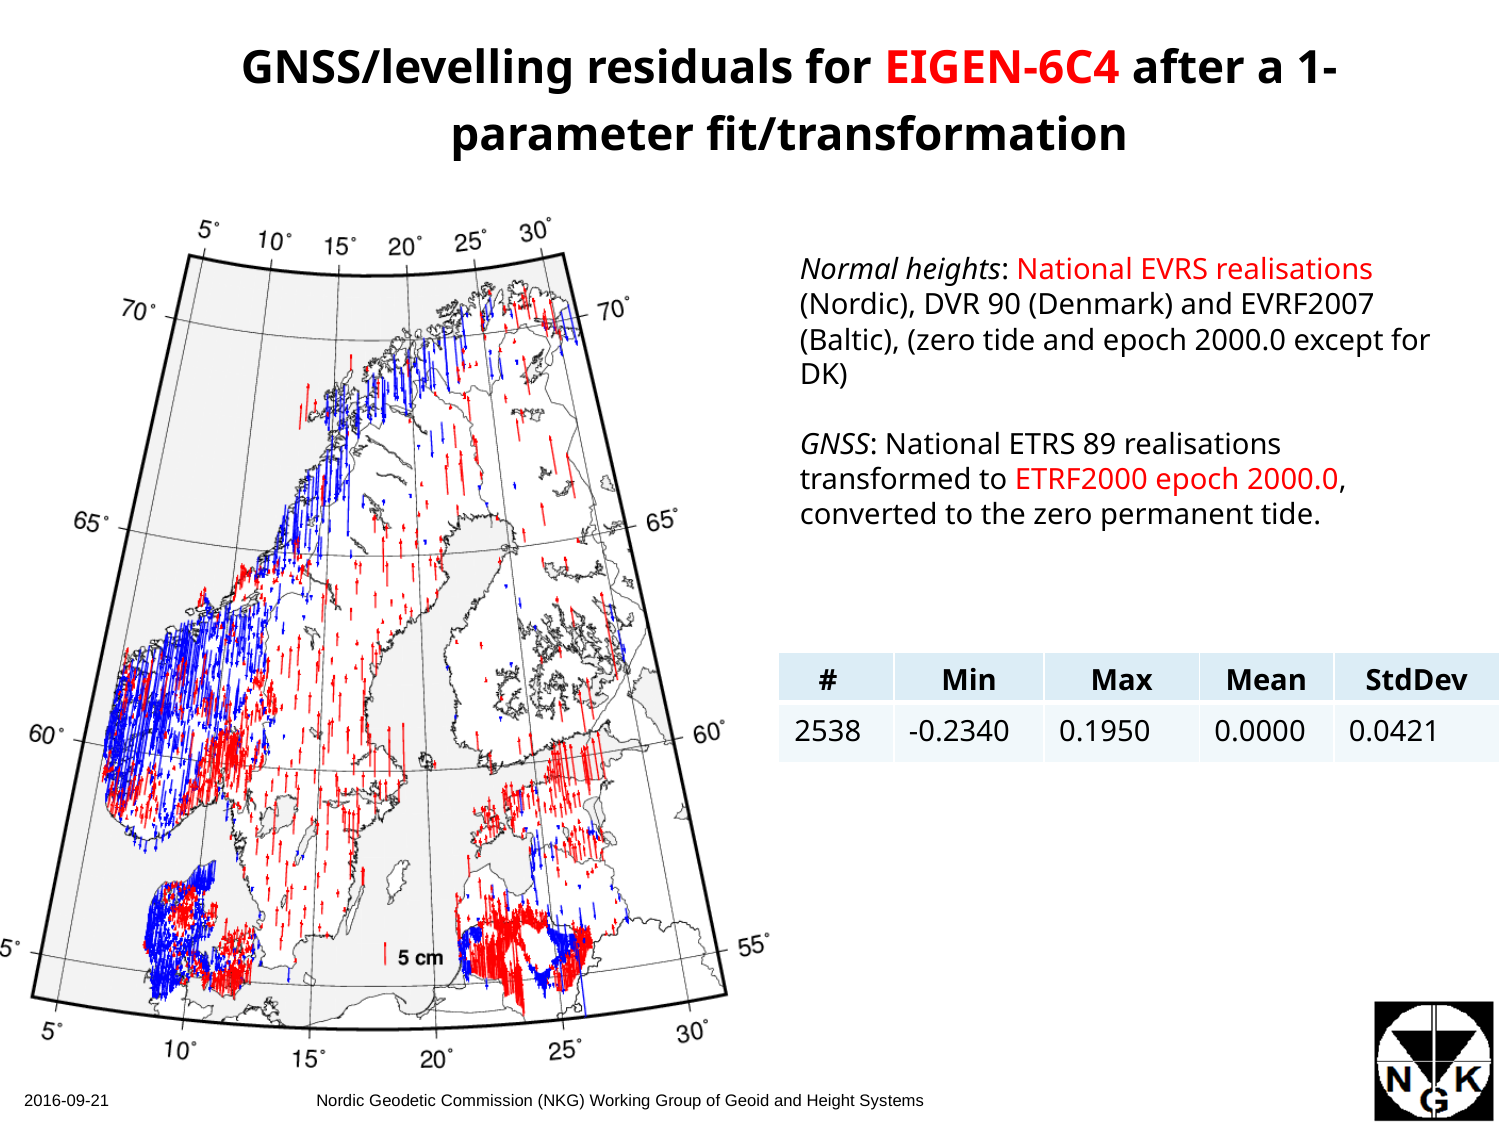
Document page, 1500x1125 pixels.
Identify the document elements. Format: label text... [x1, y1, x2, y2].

table_header Min [895, 653, 1043, 700]
table_cell 0.1950 [1045, 705, 1199, 762]
table_header StdDev [1335, 653, 1499, 700]
table_cell 2538 [783, 705, 893, 762]
table_header # [783, 653, 893, 700]
table_header Max [1045, 653, 1199, 700]
table_cell 0.0421 [1335, 705, 1499, 762]
text_box Normal heights: National EVRS realisations (Nordic), DVR 90 (Denmark) and EVRF2007 (Baltic), (zero tide and epoch 2000.0 except for DK) GNSS: National ETRS 89 realisations transformed to ETRF2000 epoch 2000.0, converted to the zero permanent tide. [783, 243, 1489, 608]
table_header Mean [1200, 653, 1333, 700]
table_cell -0.2340 [895, 705, 1043, 762]
table_cell 0.0000 [1200, 705, 1333, 762]
text_box GNSS/levelling residuals for EIGEN-6C4 after a 1-parameter fit/transformation [156, 25, 1437, 160]
picture [0, 201, 779, 1086]
picture [1372, 999, 1495, 1125]
